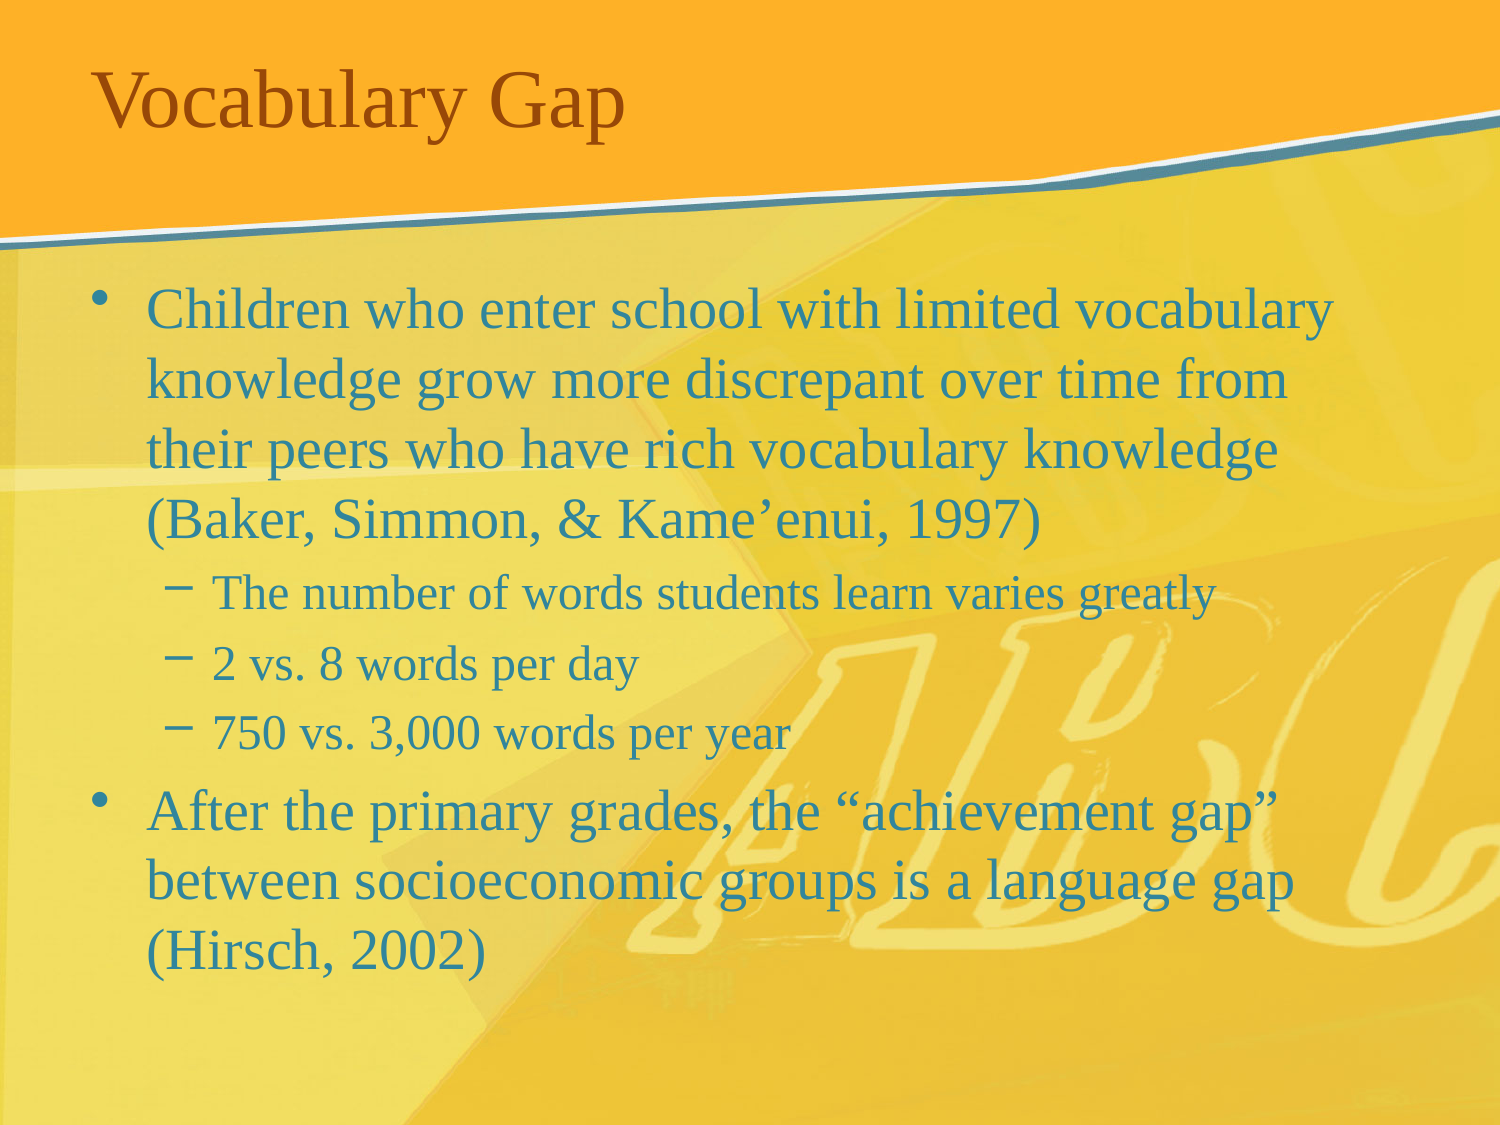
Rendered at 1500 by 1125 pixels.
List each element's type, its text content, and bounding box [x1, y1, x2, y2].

title Vocabulary Gap [74, 0, 1426, 188]
list Children who enter school with limited vocabulary knowledge grow more discrepant over time from their peers who have rich vocabulary knowledge (Baker, Simmon, & Kame’enui, 1997) The number of words students learn varies greatly 2 vs. 8 words per day 750 vs. 3,000 words per year After the primary grades, the “achievement gap” between socioeconomic groups is a language gap (Hirsch, 2002) [74, 262, 1426, 1006]
picture [0, 0, 1500, 1125]
